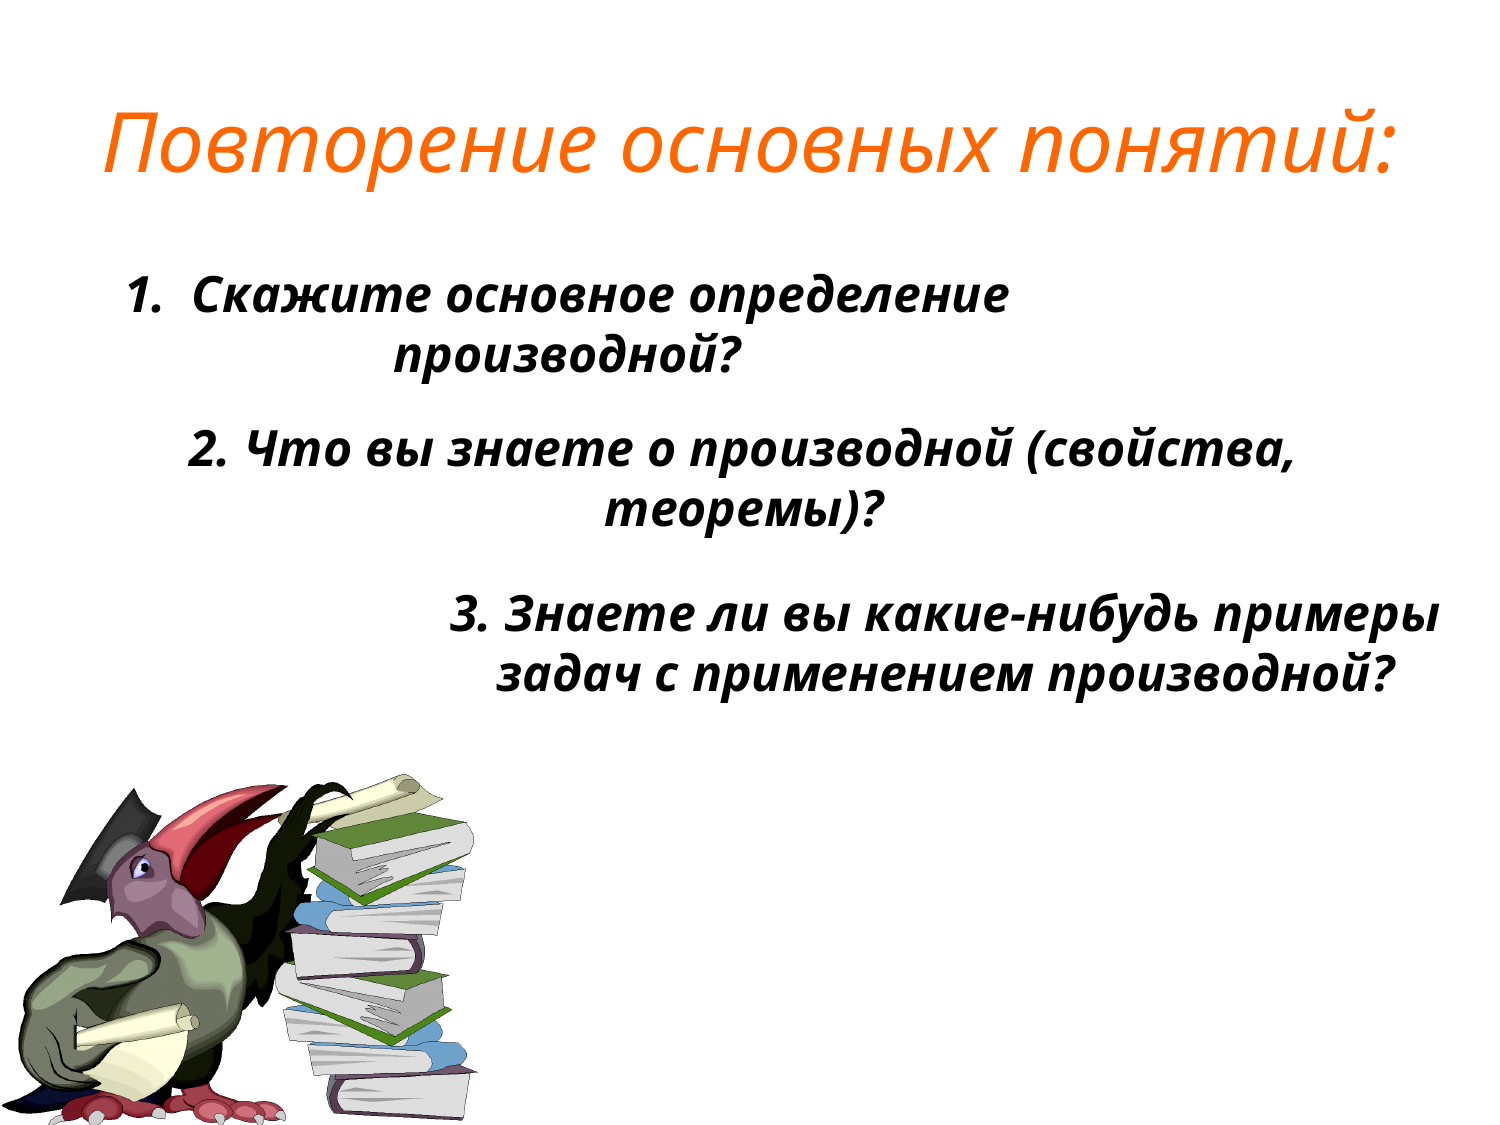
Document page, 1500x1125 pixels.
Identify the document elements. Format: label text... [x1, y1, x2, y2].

text_box 3. Знаете ли вы какие-нибудь примеры задач с применением производной? [419, 574, 1472, 709]
picture [0, 759, 485, 1125]
title Повторение основных понятий: [74, 44, 1426, 233]
text_box 1. Скажите основное определение производной? [41, 255, 1094, 391]
text_box 2. Что вы знаете о производной (свойства, теоремы)? [171, 408, 1317, 544]
